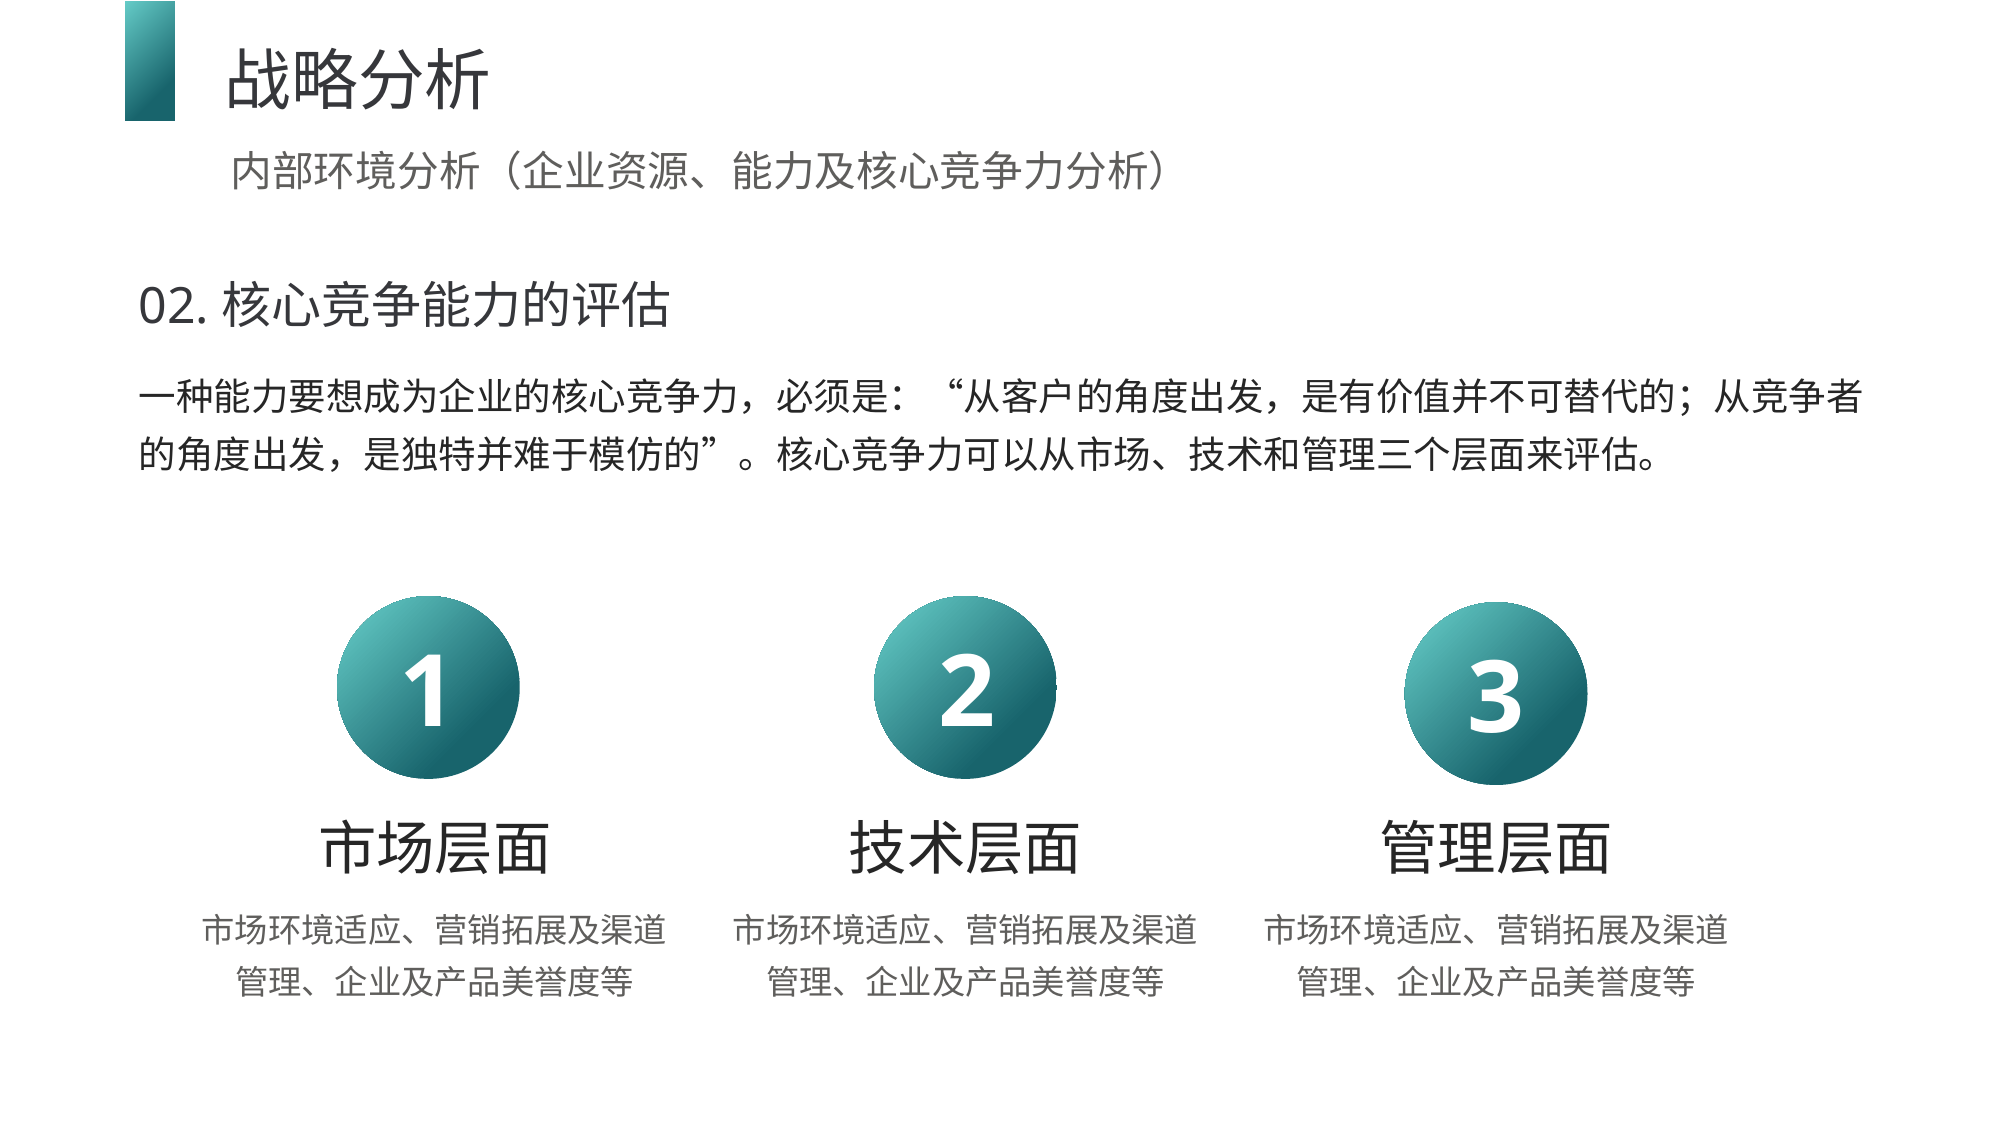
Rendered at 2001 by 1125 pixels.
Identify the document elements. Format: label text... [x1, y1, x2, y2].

text_box 管理层面 [1336, 804, 1656, 889]
text_box [123, 0, 177, 123]
text_box 战略分析 [209, 30, 830, 125]
text_box 1 [330, 619, 527, 755]
text_box 02.核心竞争能力的评估 [123, 265, 841, 341]
text_box [366, 595, 491, 619]
text_box 内部环境分析（企业资源、能力及核心竞争力分析） [215, 122, 1790, 202]
text_box [1431, 760, 1561, 787]
text_box 技术层面 [805, 804, 1125, 889]
text_box 一种能力要想成为企业的核心竞争力，必须是：“从客户的角度出发，是有价值并不可替代的；从竞争者的角度出发，是独特并难于模仿的”。核心竞争力可以从市场、技术和管理三个层面来评估。 [124, 351, 1900, 484]
text_box 市场层面 [275, 804, 595, 889]
text_box 3 [1398, 624, 1594, 760]
text_box [365, 755, 492, 780]
text_box [1435, 601, 1557, 624]
text_box 市场环境适应、营销拓展及渠道管理、企业及产品美誉度等 [717, 889, 1214, 1009]
text_box 市场环境适应、营销拓展及渠道管理、企业及产品美誉度等 [1247, 889, 1745, 1009]
text_box 市场环境适应、营销拓展及渠道管理、企业及产品美誉度等 [186, 889, 683, 1009]
text_box 2 [869, 619, 1066, 755]
text_box [902, 755, 1029, 780]
text_box [903, 595, 1028, 619]
